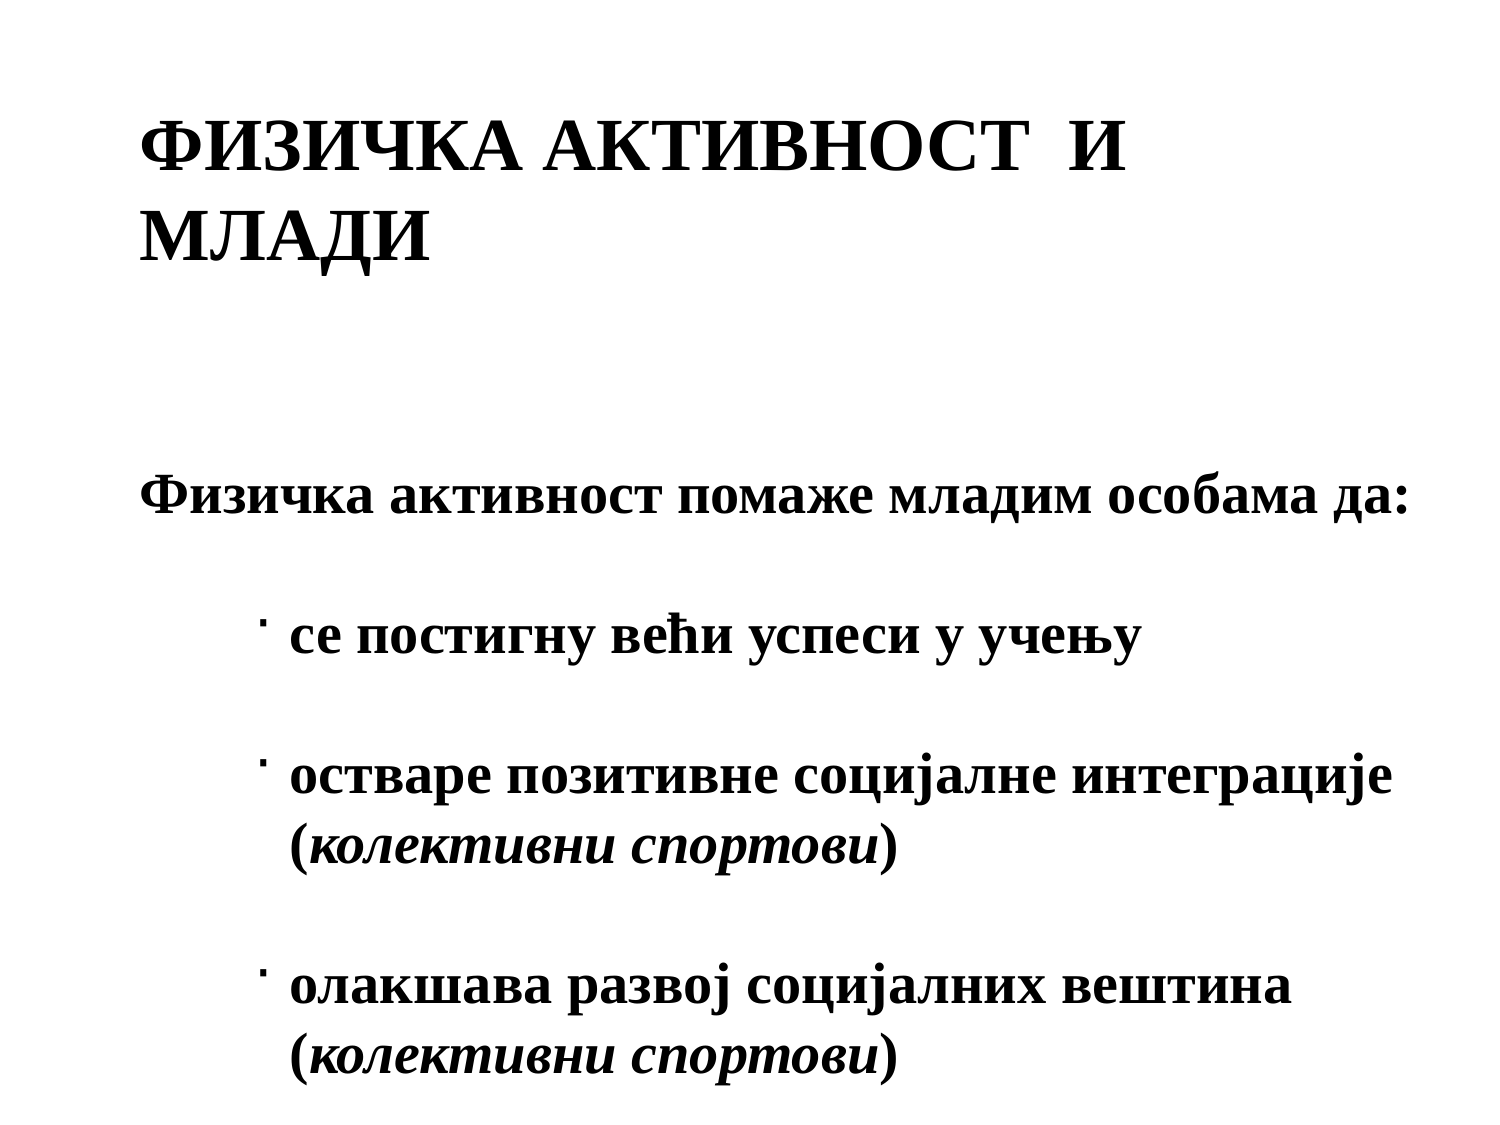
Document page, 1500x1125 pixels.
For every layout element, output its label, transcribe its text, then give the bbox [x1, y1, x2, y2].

text_box ФИЗИЧКА АКТИВНОСТ И МЛАДИ Физичка активност помаже младим особама да: се постигну већи успеси у учењу остваре позитивне социјалне интеграције (колективни спортови) олакшава развој социјалних вештина (колективни спортови) [125, 87, 1438, 1093]
